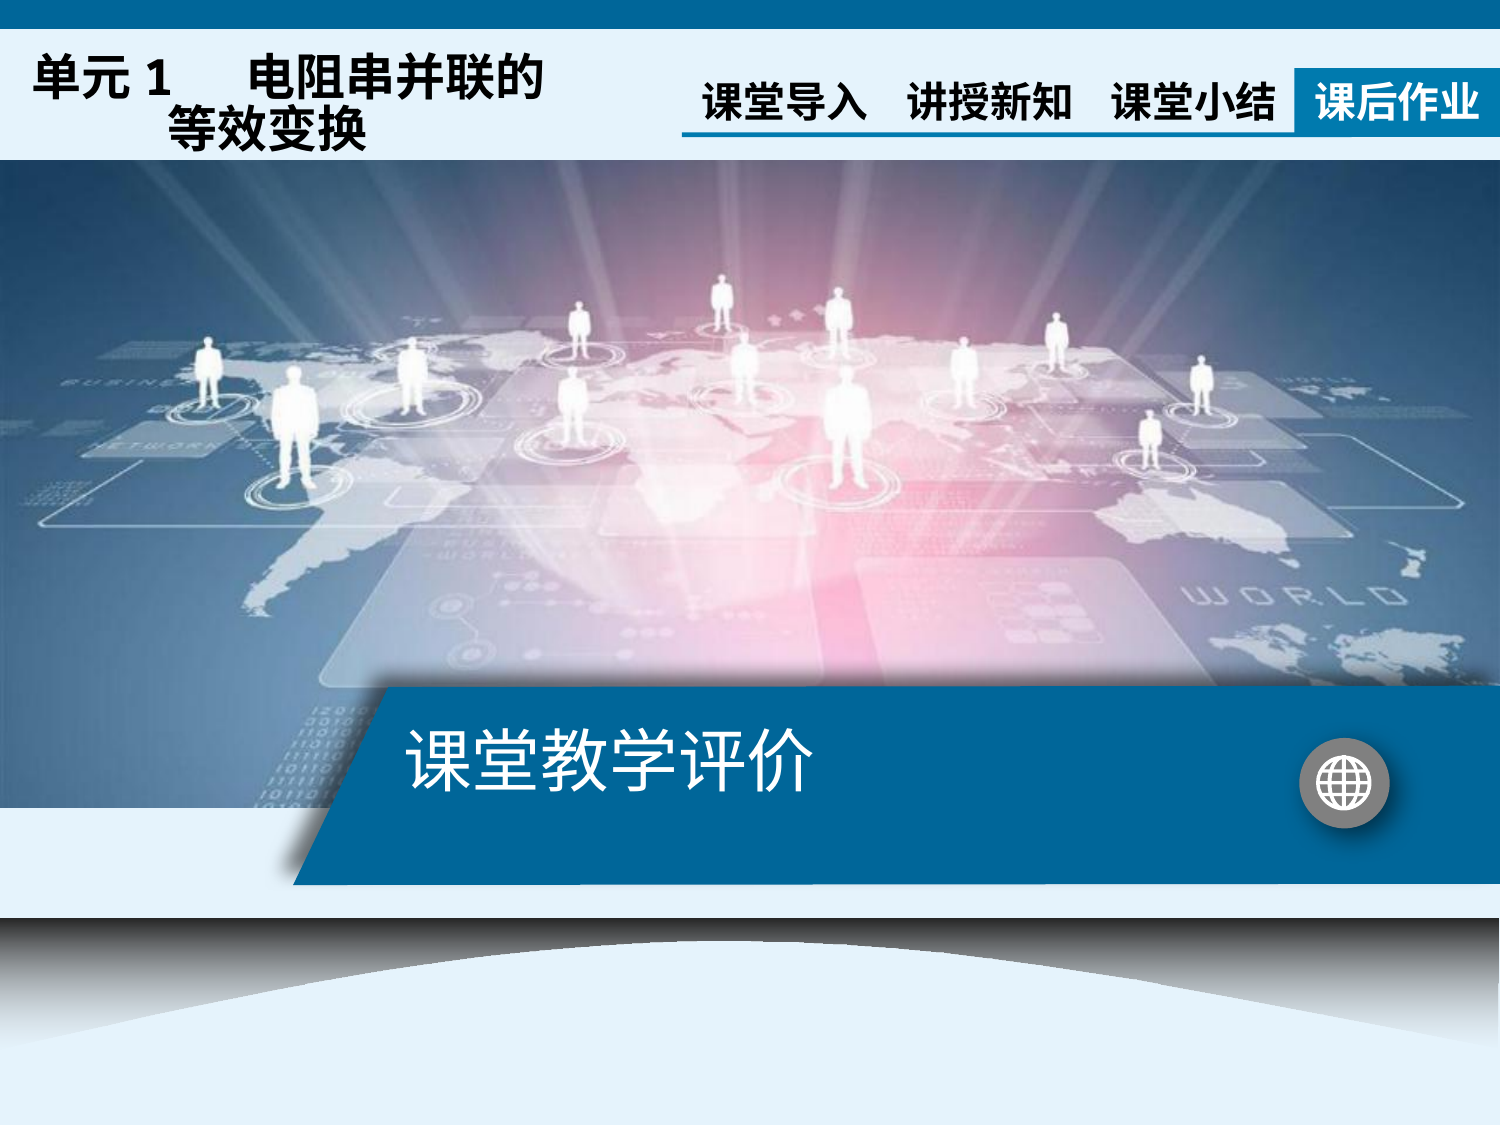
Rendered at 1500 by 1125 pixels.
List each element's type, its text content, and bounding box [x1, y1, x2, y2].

picture [0, 160, 1500, 808]
title 课堂教学评价 [388, 654, 1499, 809]
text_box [16, 45, 1500, 166]
